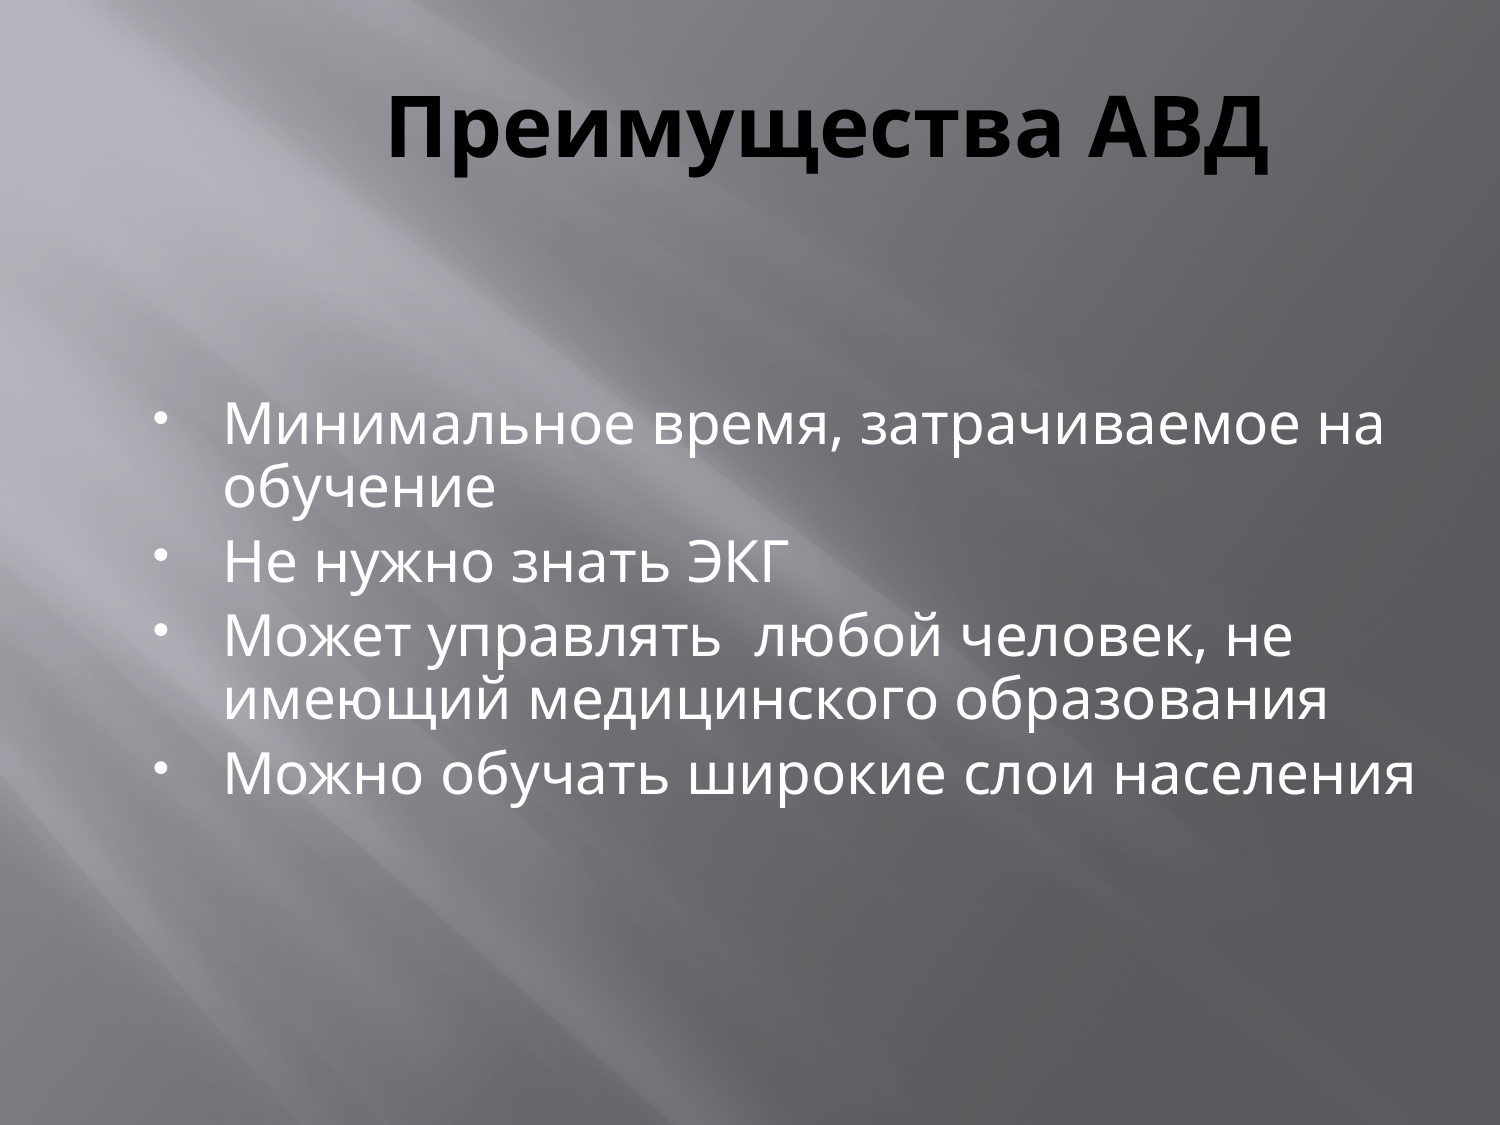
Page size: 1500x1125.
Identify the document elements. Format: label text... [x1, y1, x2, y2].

title Преимущества АВД [188, 35, 1468, 211]
list Минимальное время, затрачиваемое на обучение Не нужно знать ЭКГ Может управлять любой человек, не имеющий медицинского образования Можно обучать широкие слои населения [117, 386, 1469, 1006]
